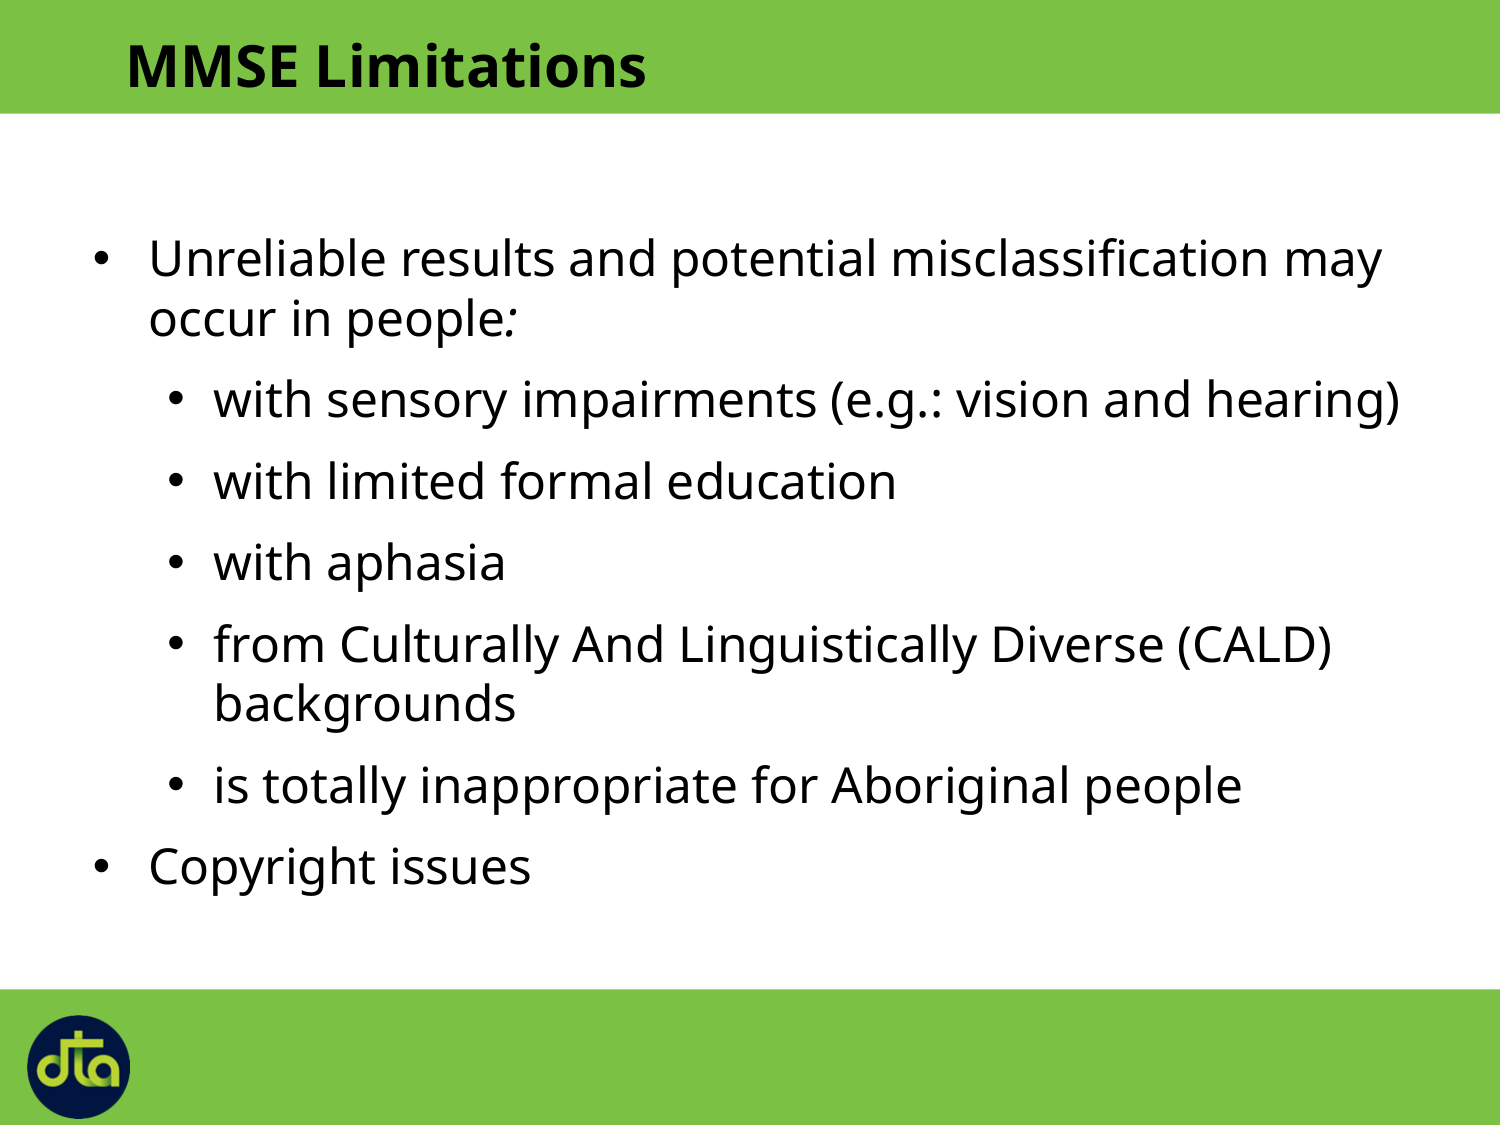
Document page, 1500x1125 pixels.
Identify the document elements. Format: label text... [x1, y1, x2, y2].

picture [27, 1015, 131, 1120]
text_box Unreliable results and potential misclassification may occur in people: with sensory impairments (e.g.: vision and hearing) with limited formal education with aphasia from Culturally And Linguistically Diverse (CALD) backgrounds is totally inappropriate for Aboriginal people Copyright issues [78, 219, 1428, 963]
text_box MMSE Limitations [0, 0, 791, 129]
